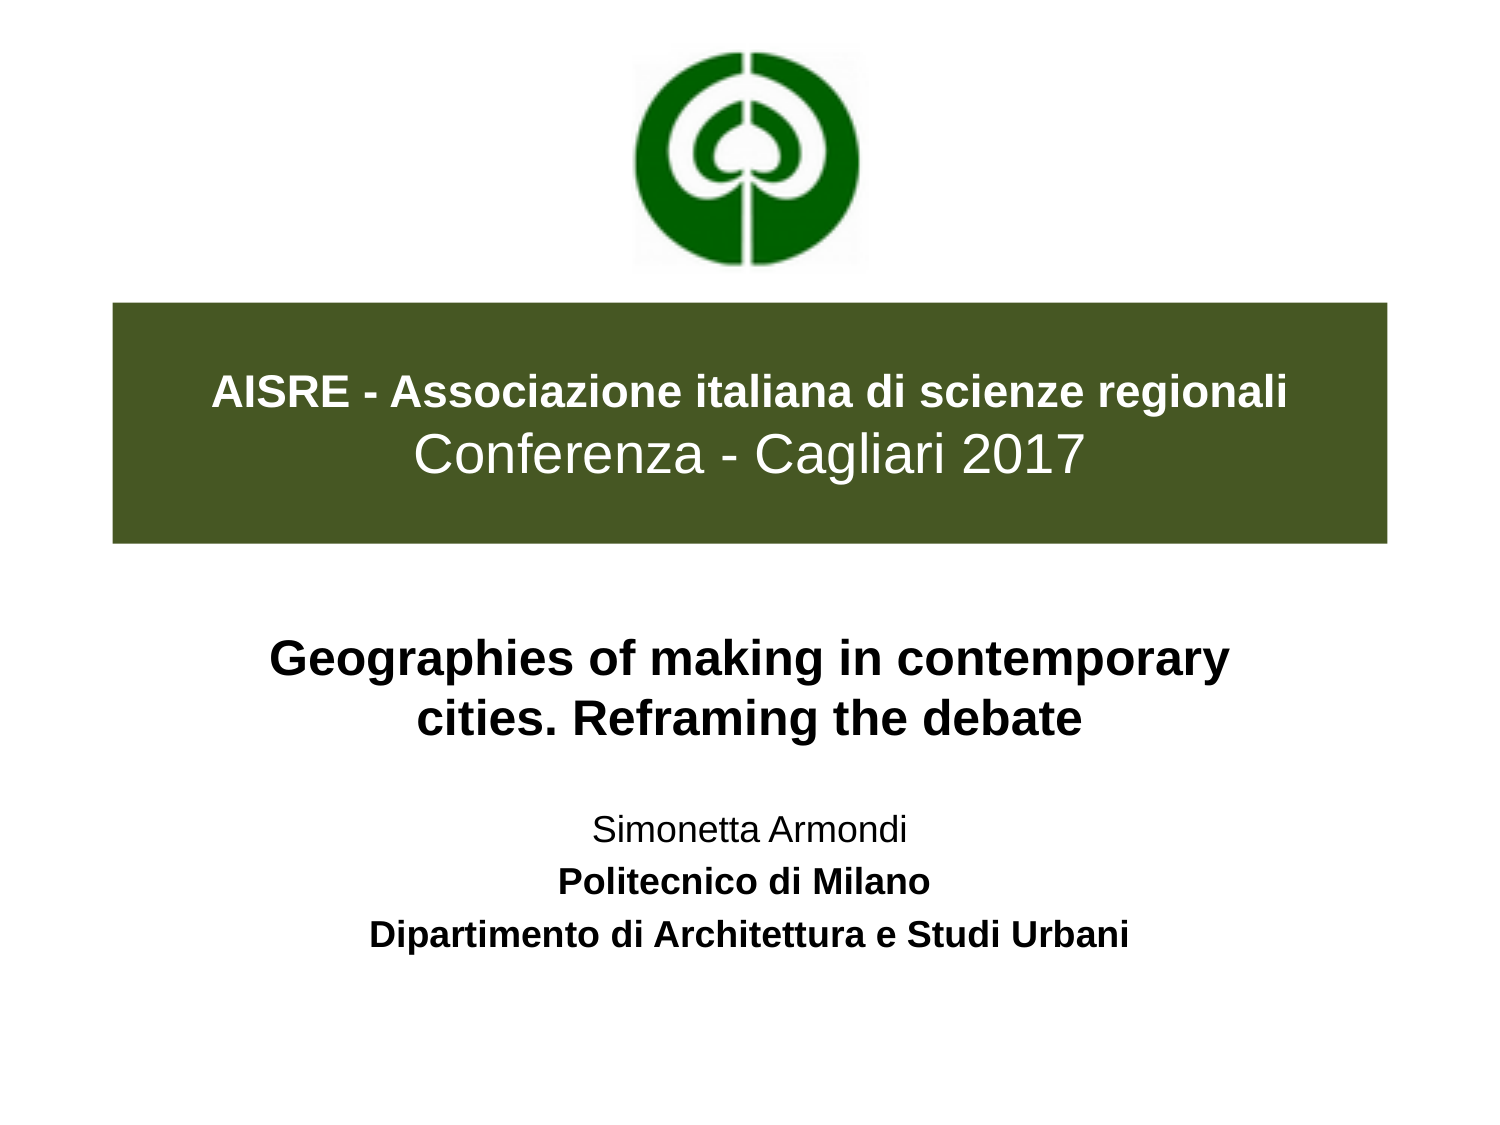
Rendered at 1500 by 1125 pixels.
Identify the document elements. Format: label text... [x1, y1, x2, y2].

title AISRE - Associazione italiana di scienze regionali Conferenza - Cagliari 2017 [112, 302, 1388, 544]
picture [631, 42, 869, 280]
subtitle Geographies of making in contemporary cities. Reframing the debate Simonetta Armondi Politecnico di Milano Dipartimento di Architettura e Studi Urbani [225, 562, 1275, 1071]
